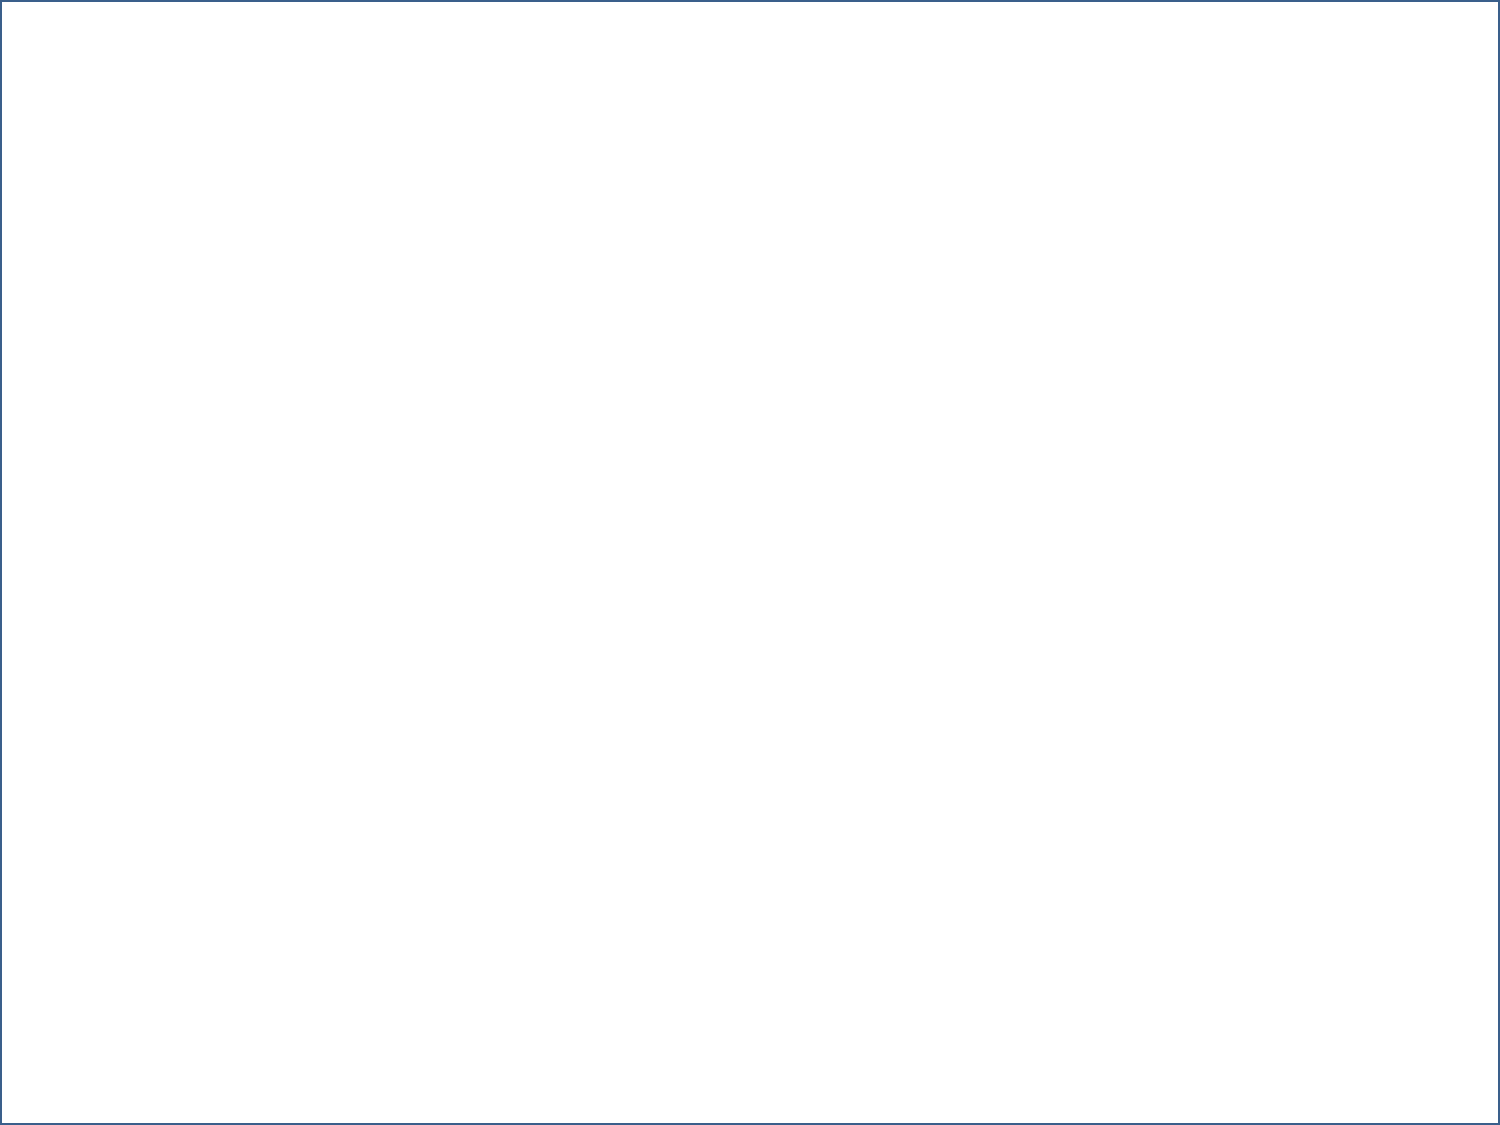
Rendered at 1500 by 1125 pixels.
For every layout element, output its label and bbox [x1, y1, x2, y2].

text_box [0, 0, 1500, 1125]
